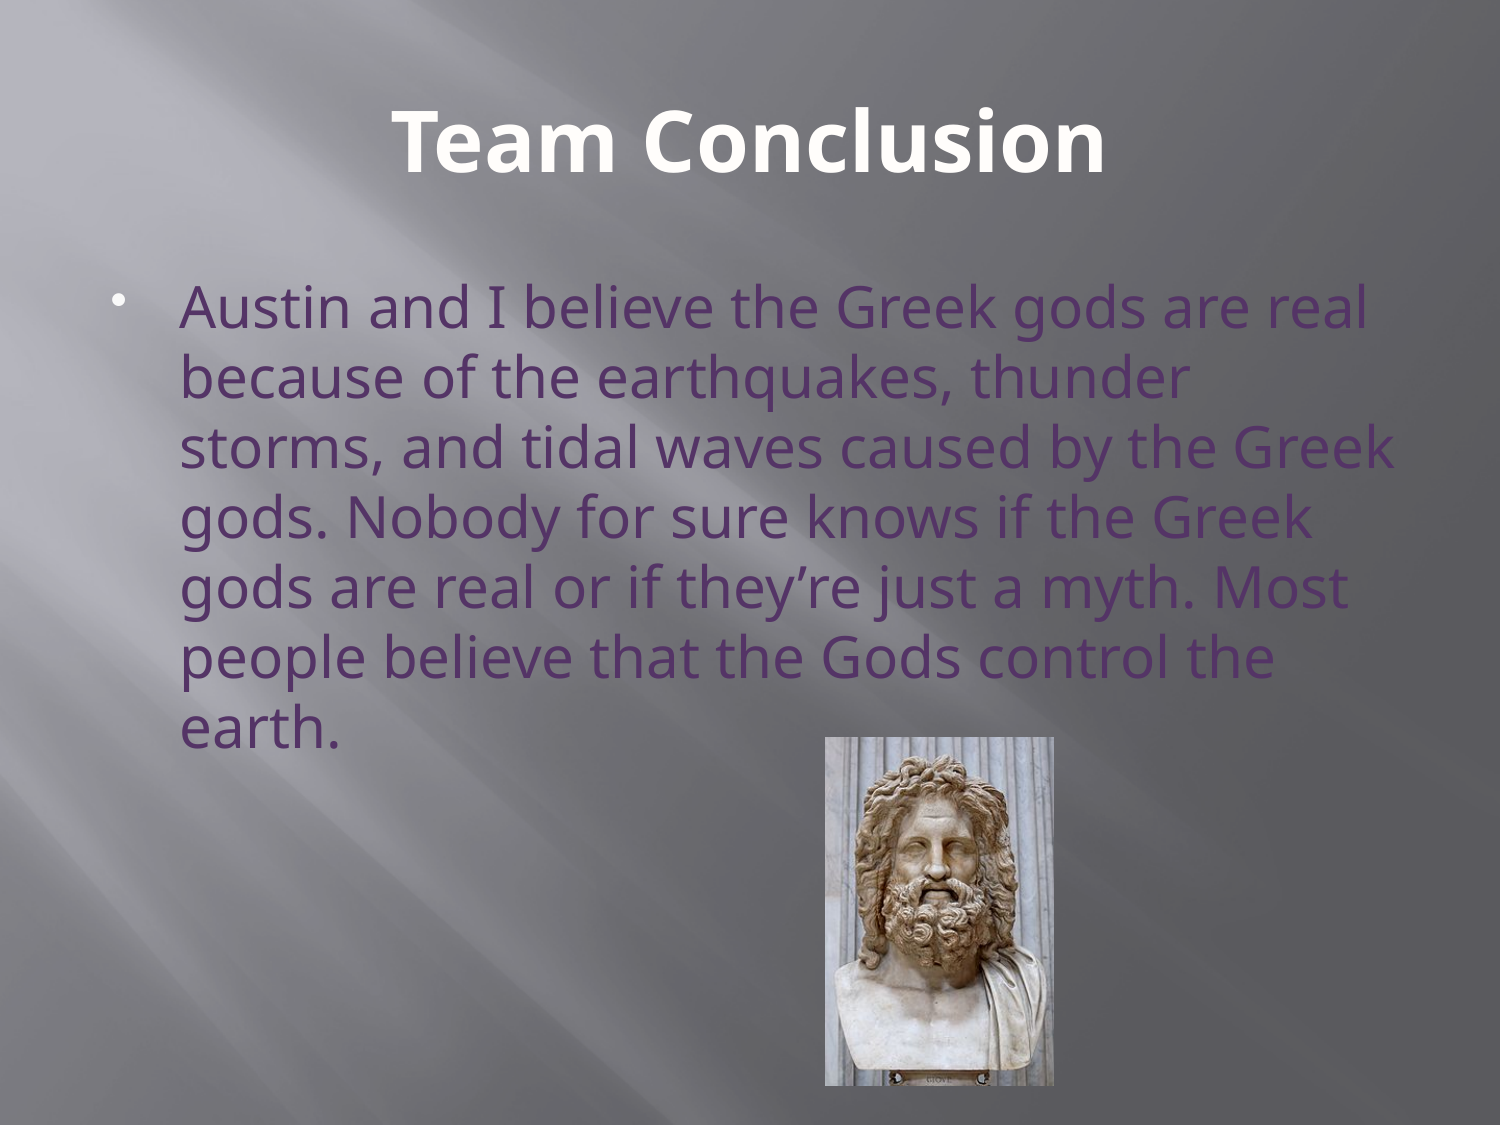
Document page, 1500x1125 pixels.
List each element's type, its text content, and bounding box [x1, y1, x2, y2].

title Team Conclusion [75, 45, 1425, 233]
picture [824, 737, 1054, 1086]
list Austin and I believe the Greek gods are real because of the earthquakes, thunder storms, and tidal waves caused by the Greek gods. Nobody for sure knows if the Greek gods are real or if they’re just a myth. Most people believe that the Gods control the earth. [75, 262, 1425, 1035]
